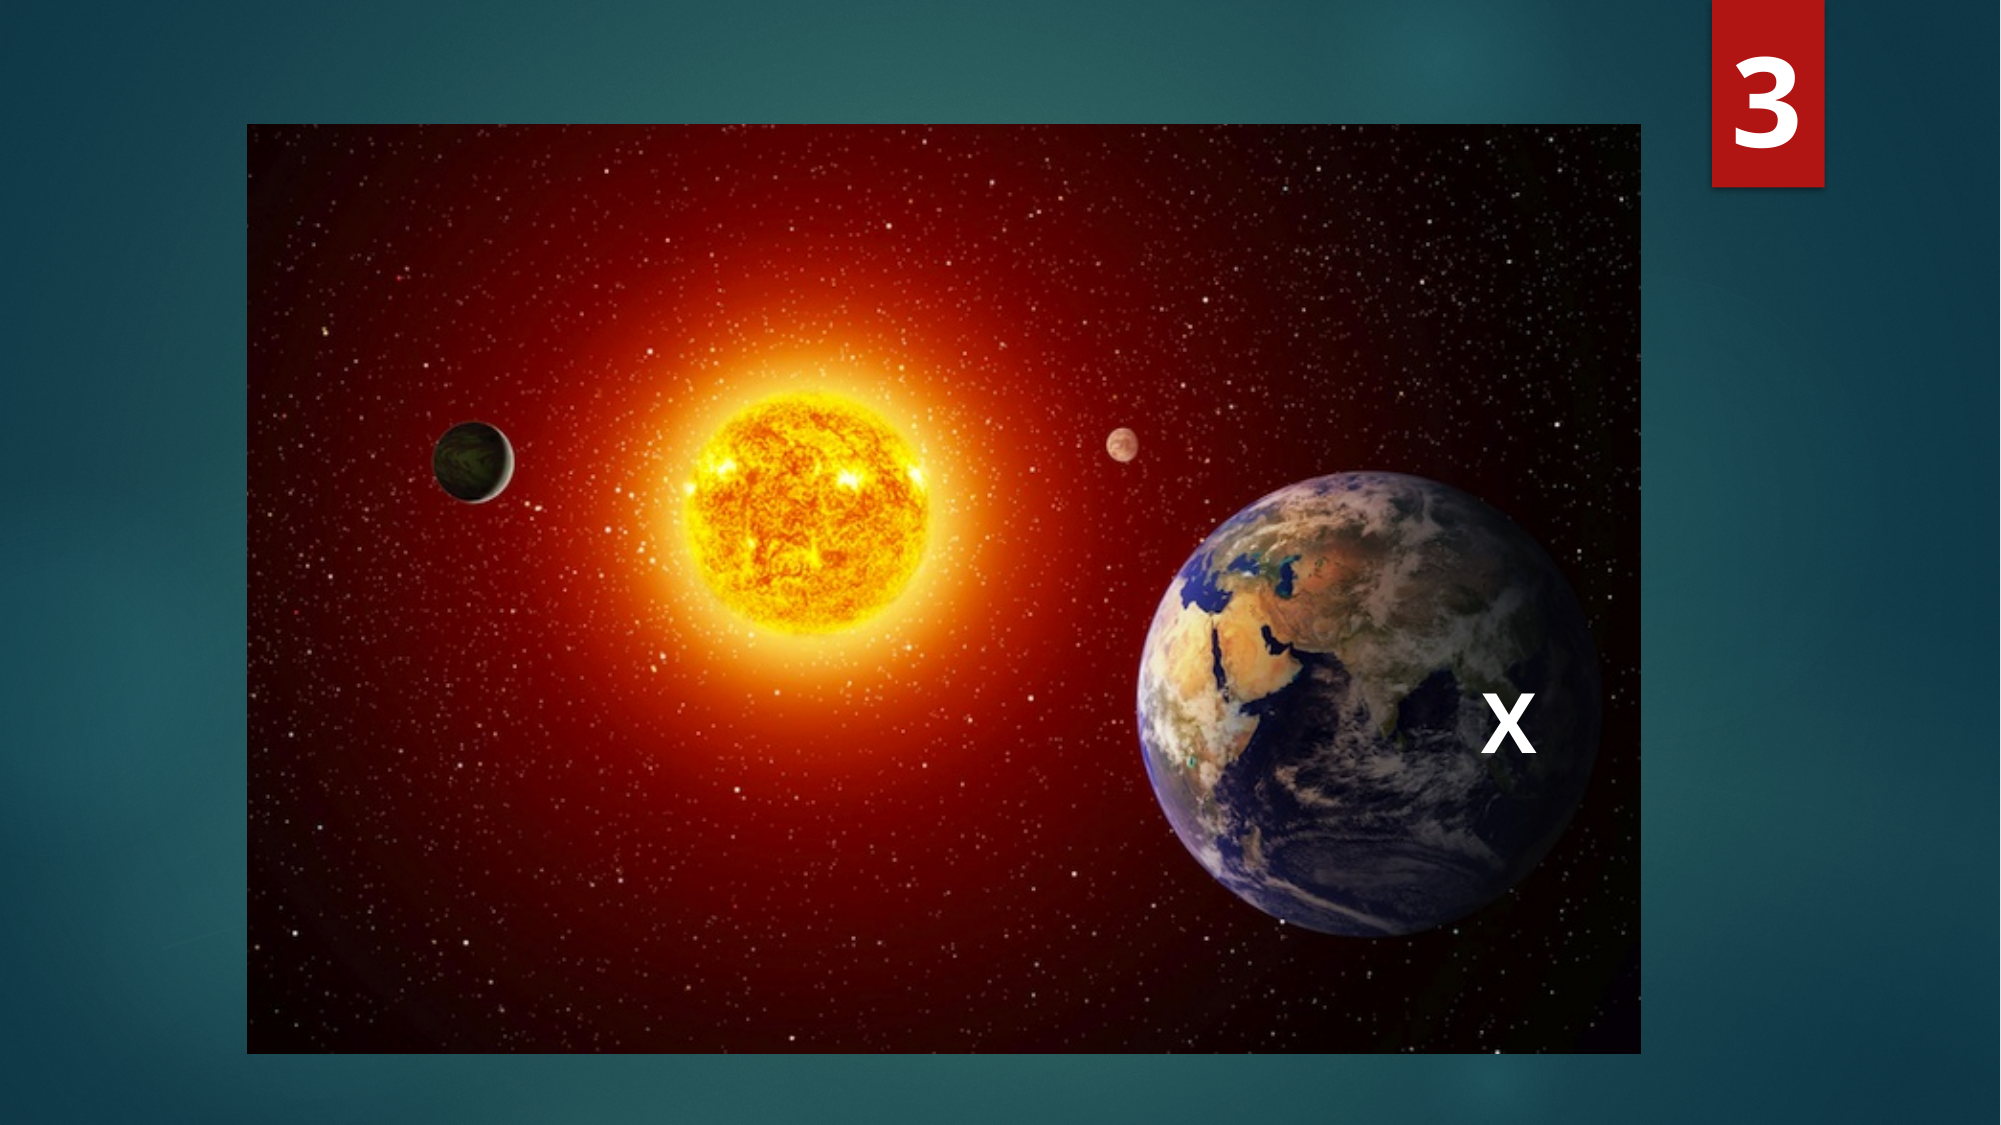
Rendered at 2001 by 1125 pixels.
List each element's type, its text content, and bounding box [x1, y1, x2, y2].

text_box 3 [1717, 15, 1796, 181]
picture [0, 0, 1642, 1125]
